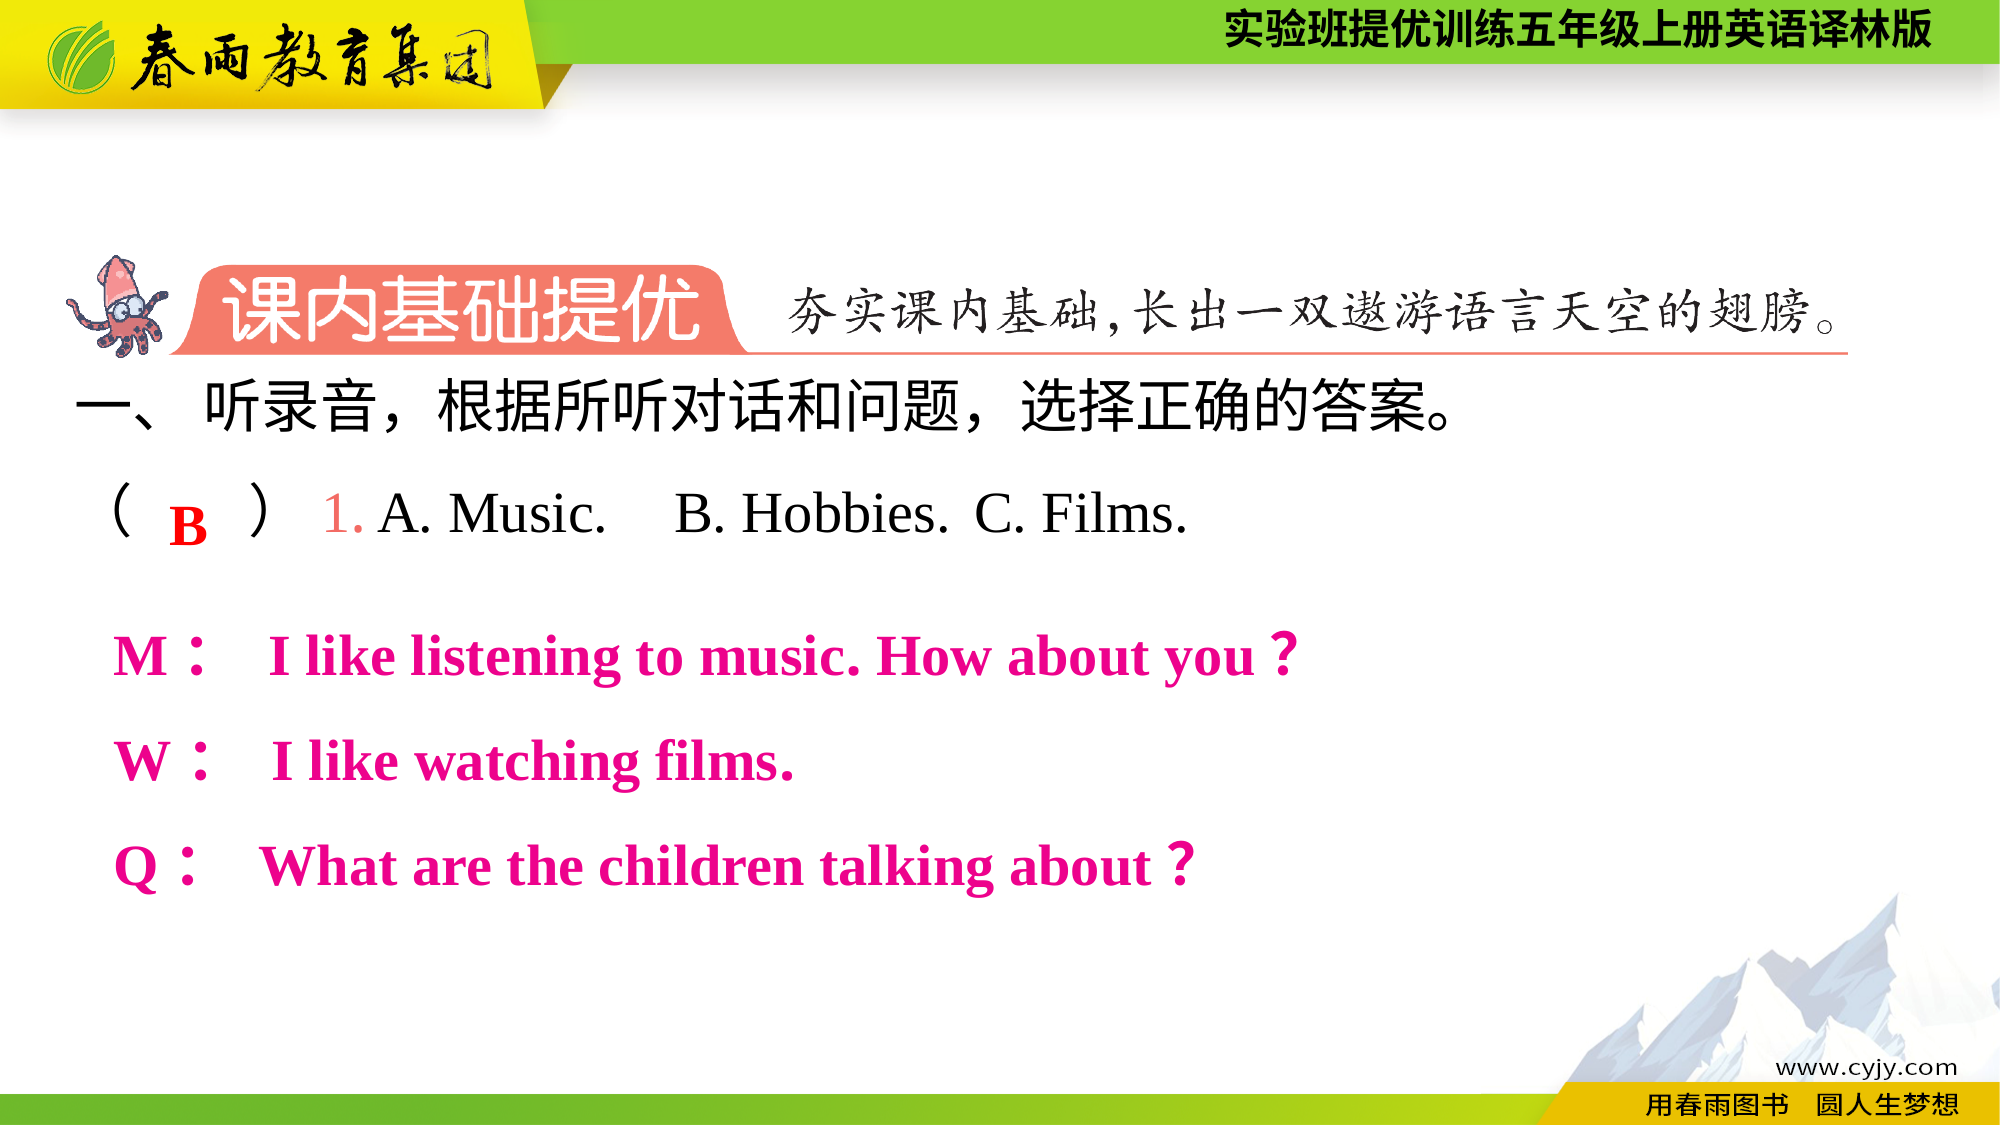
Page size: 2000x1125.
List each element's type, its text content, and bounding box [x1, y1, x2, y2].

list 一、 听录音，根据所听对话和问题，选择正确的答案。 （ ）1. A. Music. B. Hobbies. C. Films. [59, 122, 1944, 592]
text_box B [154, 479, 224, 565]
picture [0, 0, 2000, 1125]
text_box M： I like listening to music. How about you？ W： I like watching films. Q： What are the children talking about？ [98, 574, 1886, 905]
